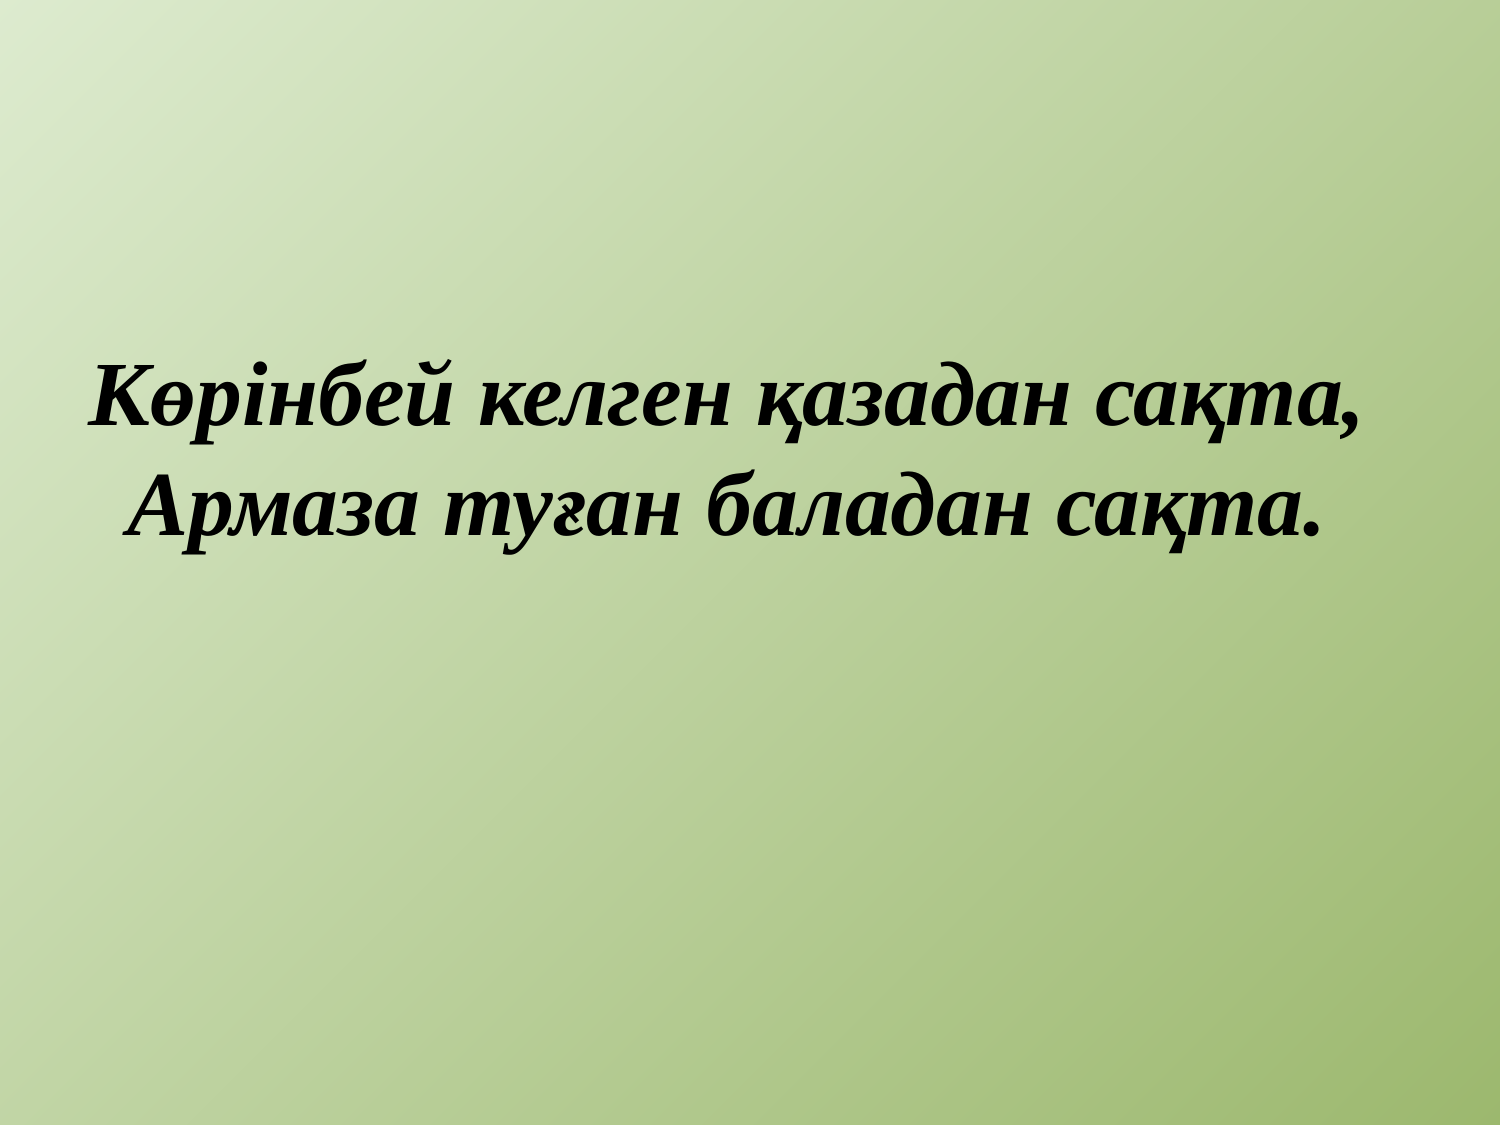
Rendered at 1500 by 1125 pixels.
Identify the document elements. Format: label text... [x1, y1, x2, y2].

title Көрінбей келген қазадан сақта, Армаза туған баладан сақта. [53, 349, 1404, 538]
